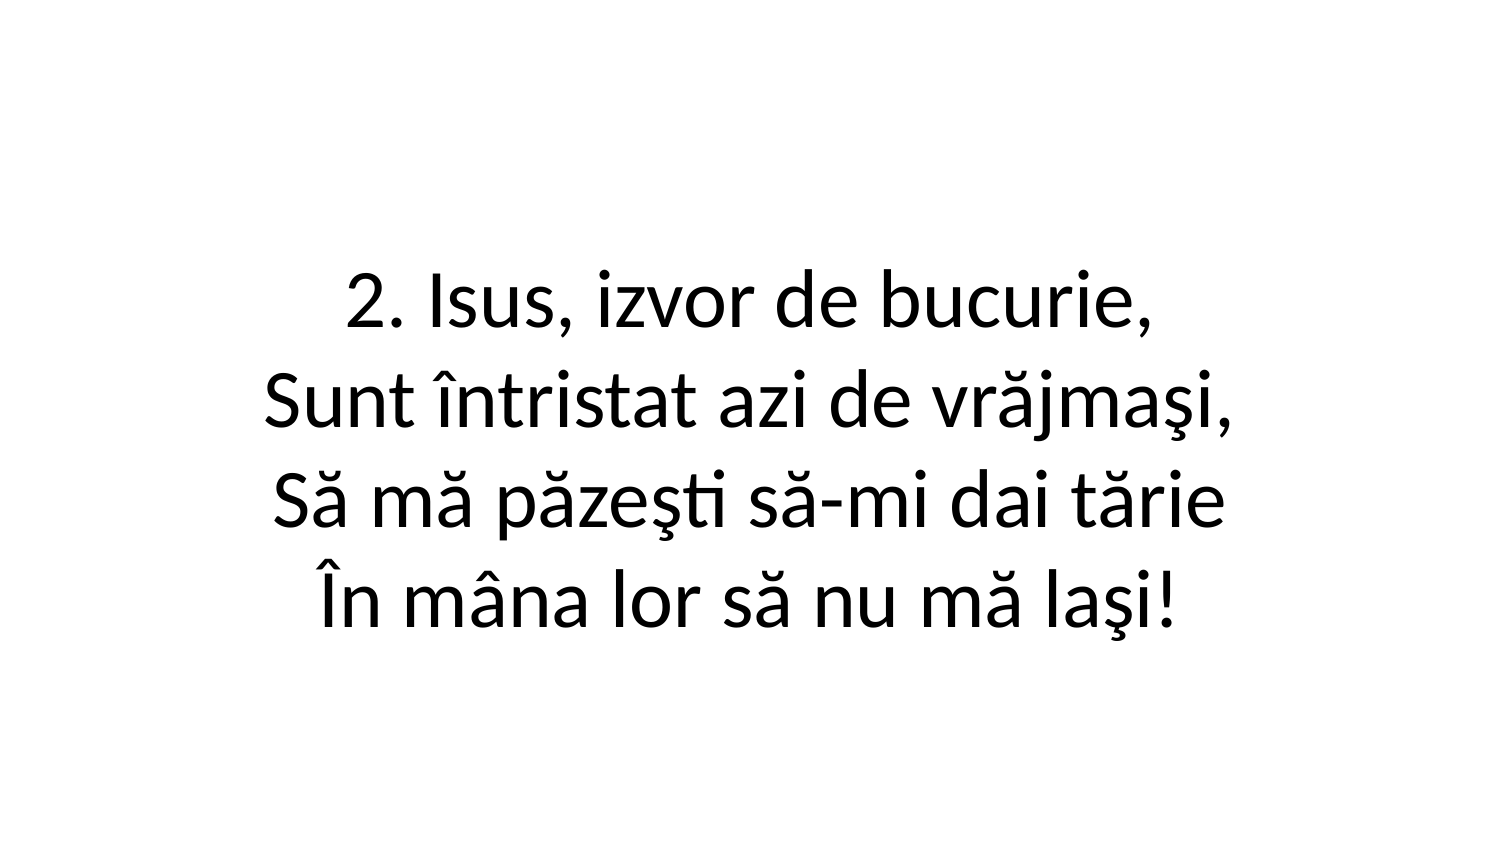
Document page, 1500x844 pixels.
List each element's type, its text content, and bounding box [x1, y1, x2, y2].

text_box 2. Isus, izvor de bucurie, Sunt întristat azi de vrăjmaşi, Să mă păzeşti să-mi dai tărie În mâna lor să nu mă laşi! [248, 192, 1251, 652]
